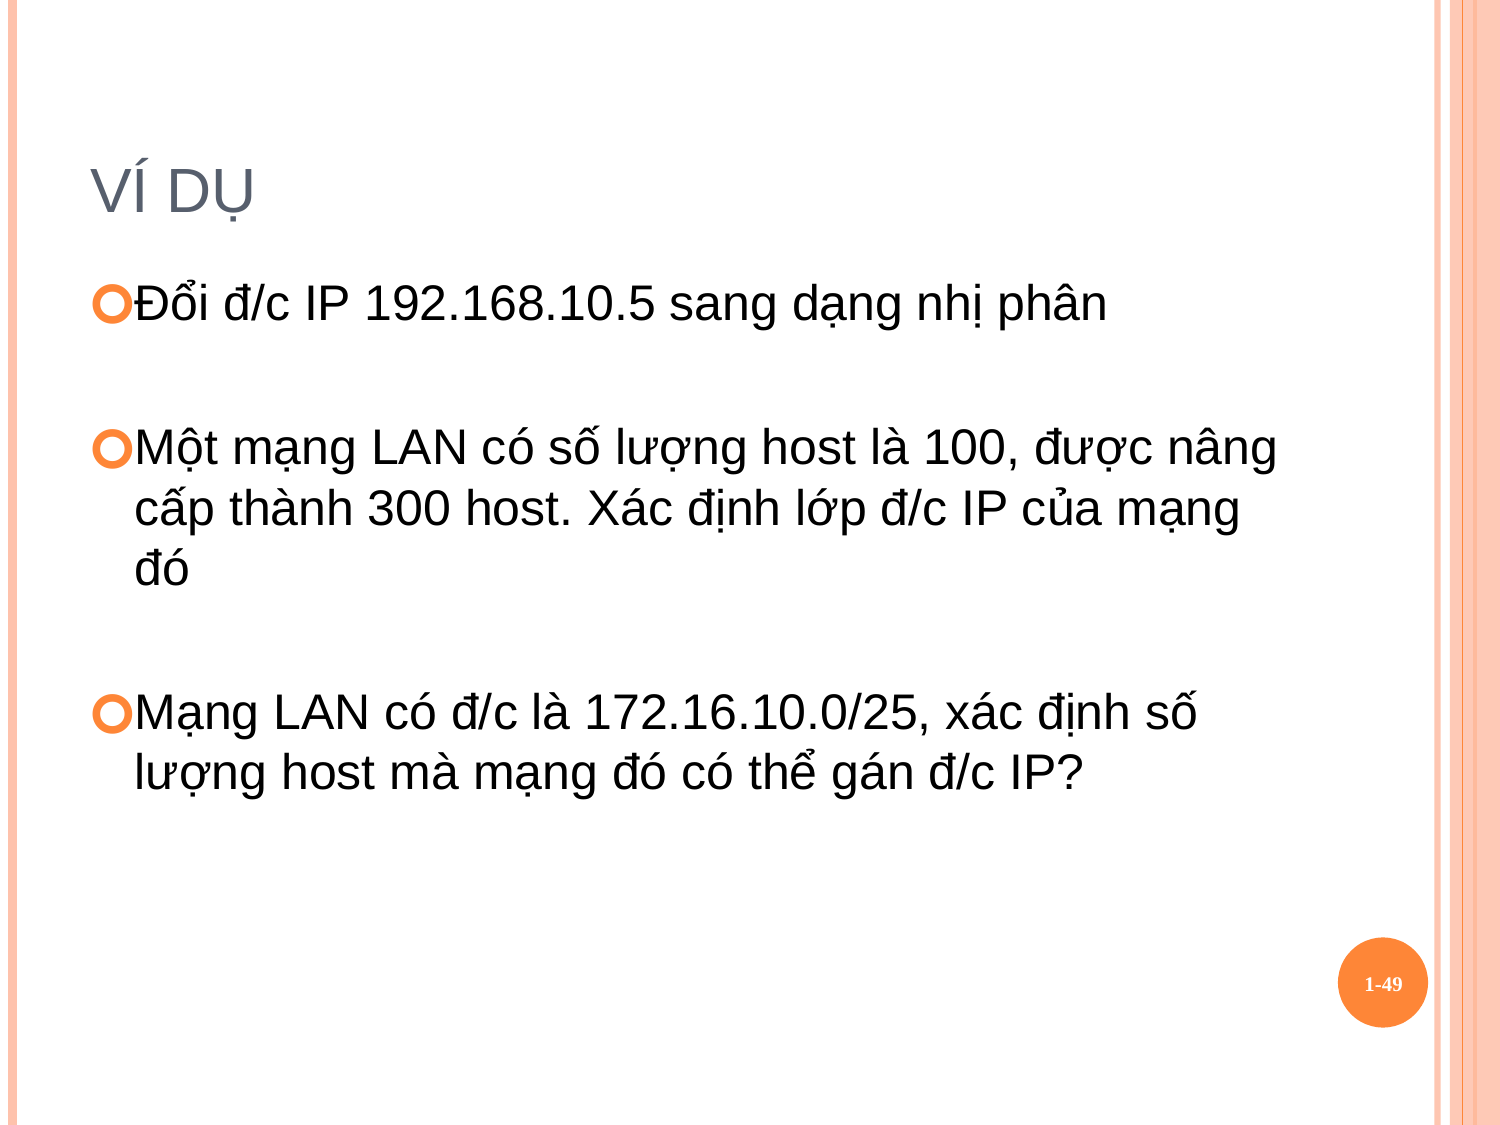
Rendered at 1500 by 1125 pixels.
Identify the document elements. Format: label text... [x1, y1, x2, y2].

list Đổi đ/c IP 192.168.10.5 sang dạng nhị phân Một mạng LAN có số lượng host là 100, được nâng cấp thành 300 host. Xác định lớp đ/c IP của mạng đó Mạng LAN có đ/c là 172.16.10.0/25, xác định số lượng host mà mạng đó có thể gán đ/c IP? [75, 262, 1300, 1062]
slide_number 1-‹#› [1333, 940, 1434, 1026]
title Ví dụ [75, 45, 1300, 233]
